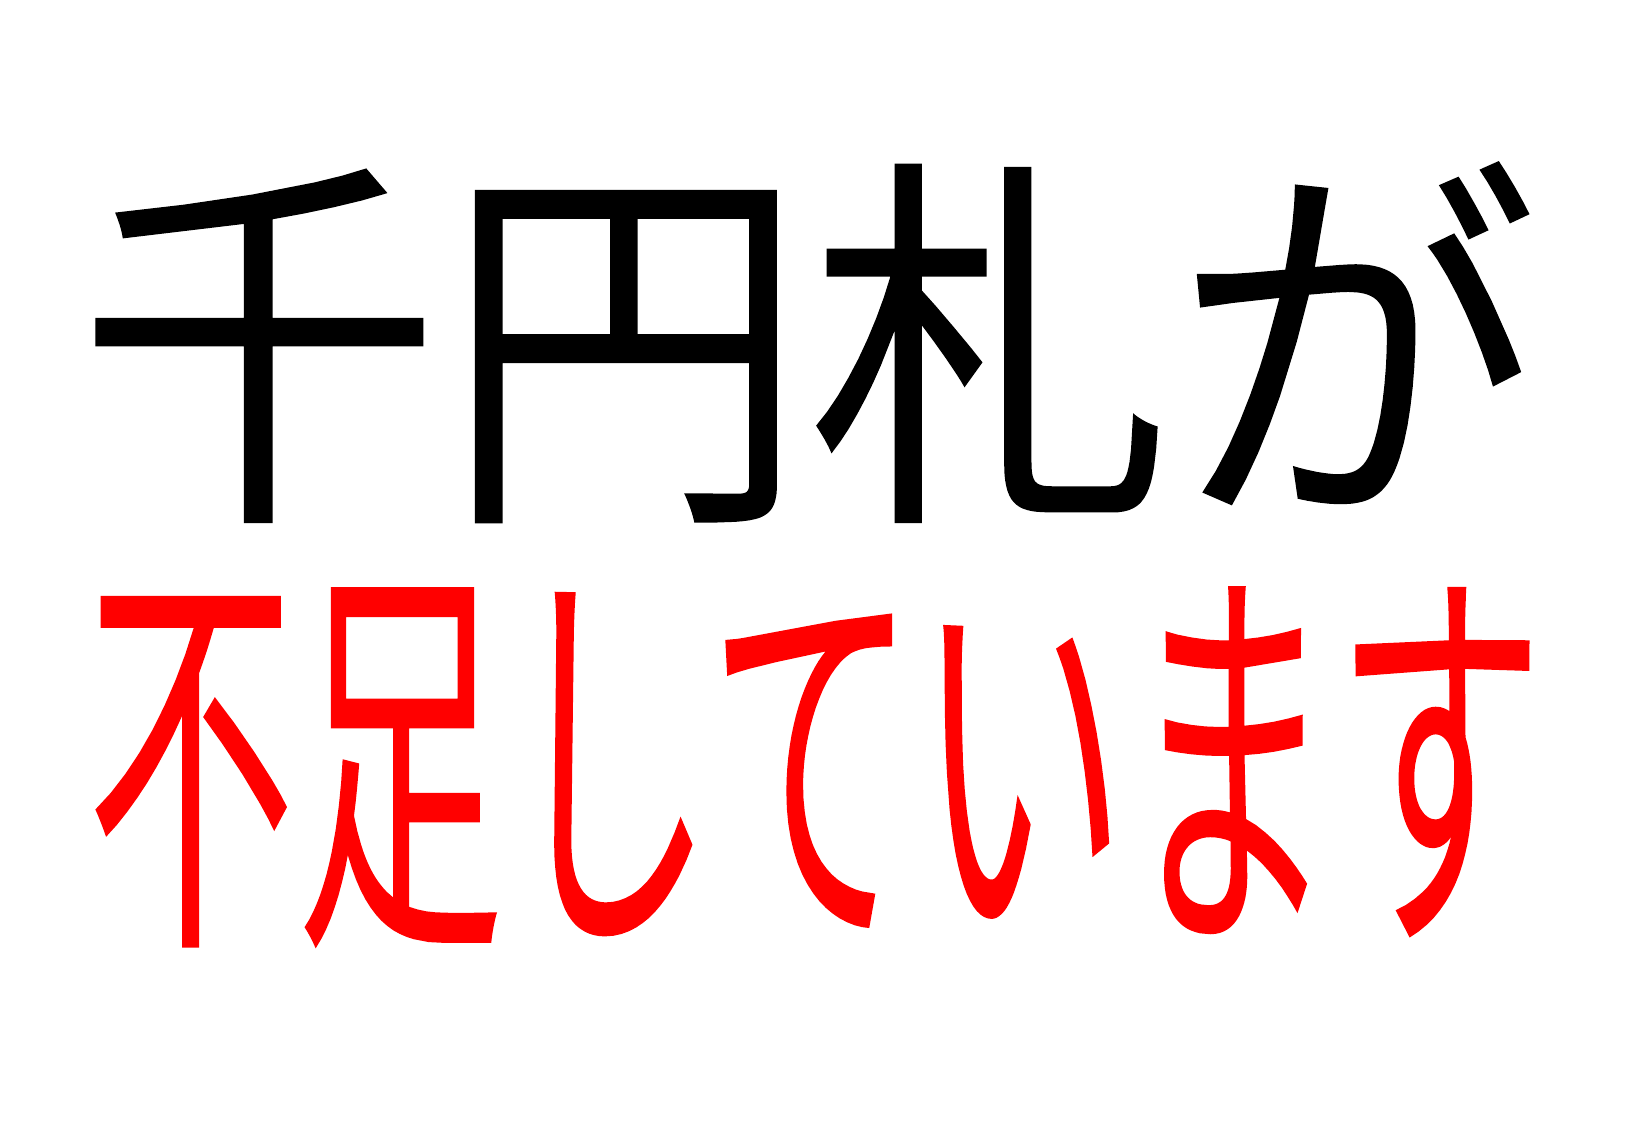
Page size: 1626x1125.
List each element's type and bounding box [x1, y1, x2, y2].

text_box [95, 160, 1530, 949]
